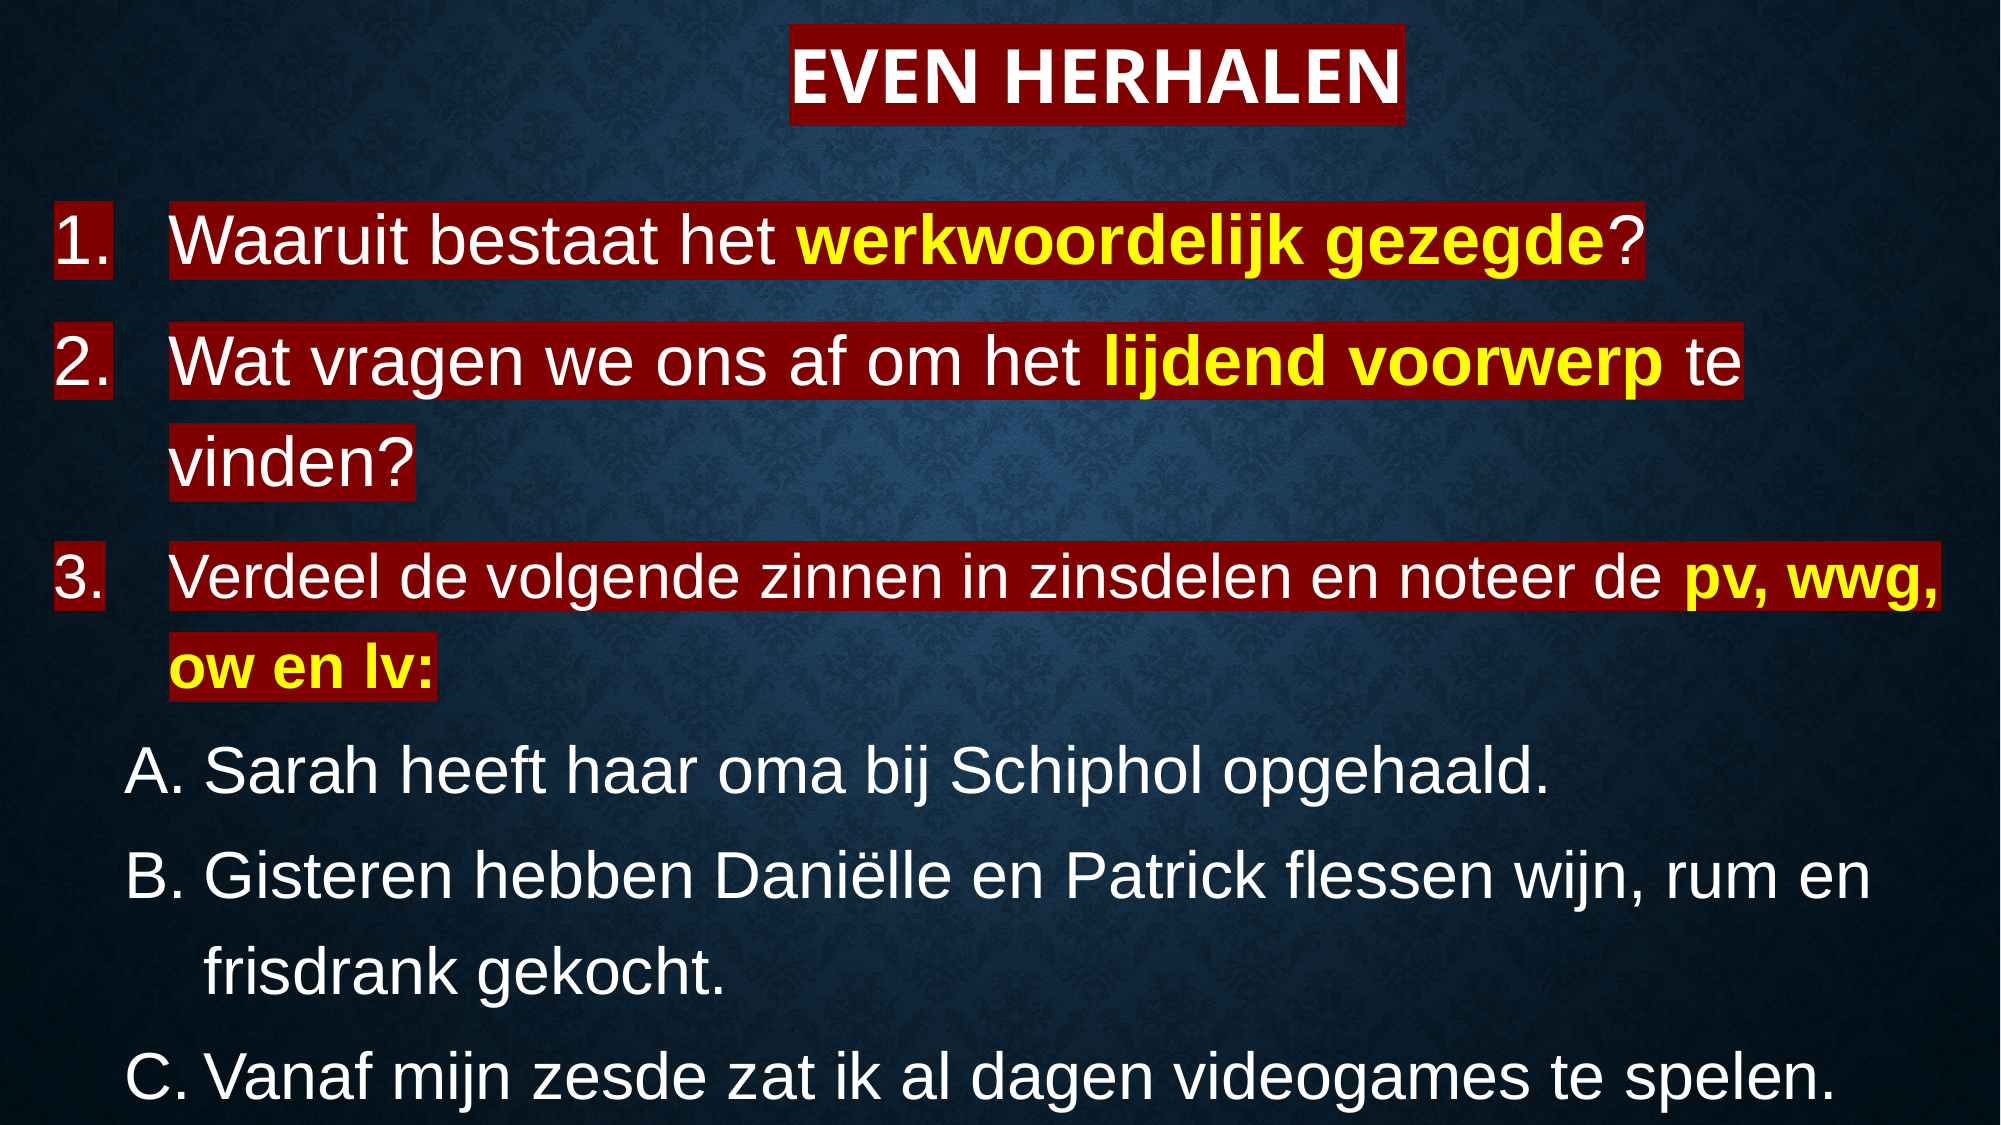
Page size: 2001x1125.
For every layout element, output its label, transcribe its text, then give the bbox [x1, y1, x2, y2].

list Waaruit bestaat het werkwoordelijk gezegde? Wat vragen we ons af om het lijdend voorwerp te vinden? Verdeel de volgende zinnen in zinsdelen en noteer de pv, wwg, ow en lv: Sarah heeft haar oma bij Schiphol opgehaald. Gisteren hebben Daniëlle en Patrick flessen wijn, rum en frisdrank gekocht. Vanaf mijn zesde zat ik al dagen videogames te spelen. [38, 169, 2000, 1125]
title Even herhalen [247, 0, 1947, 169]
